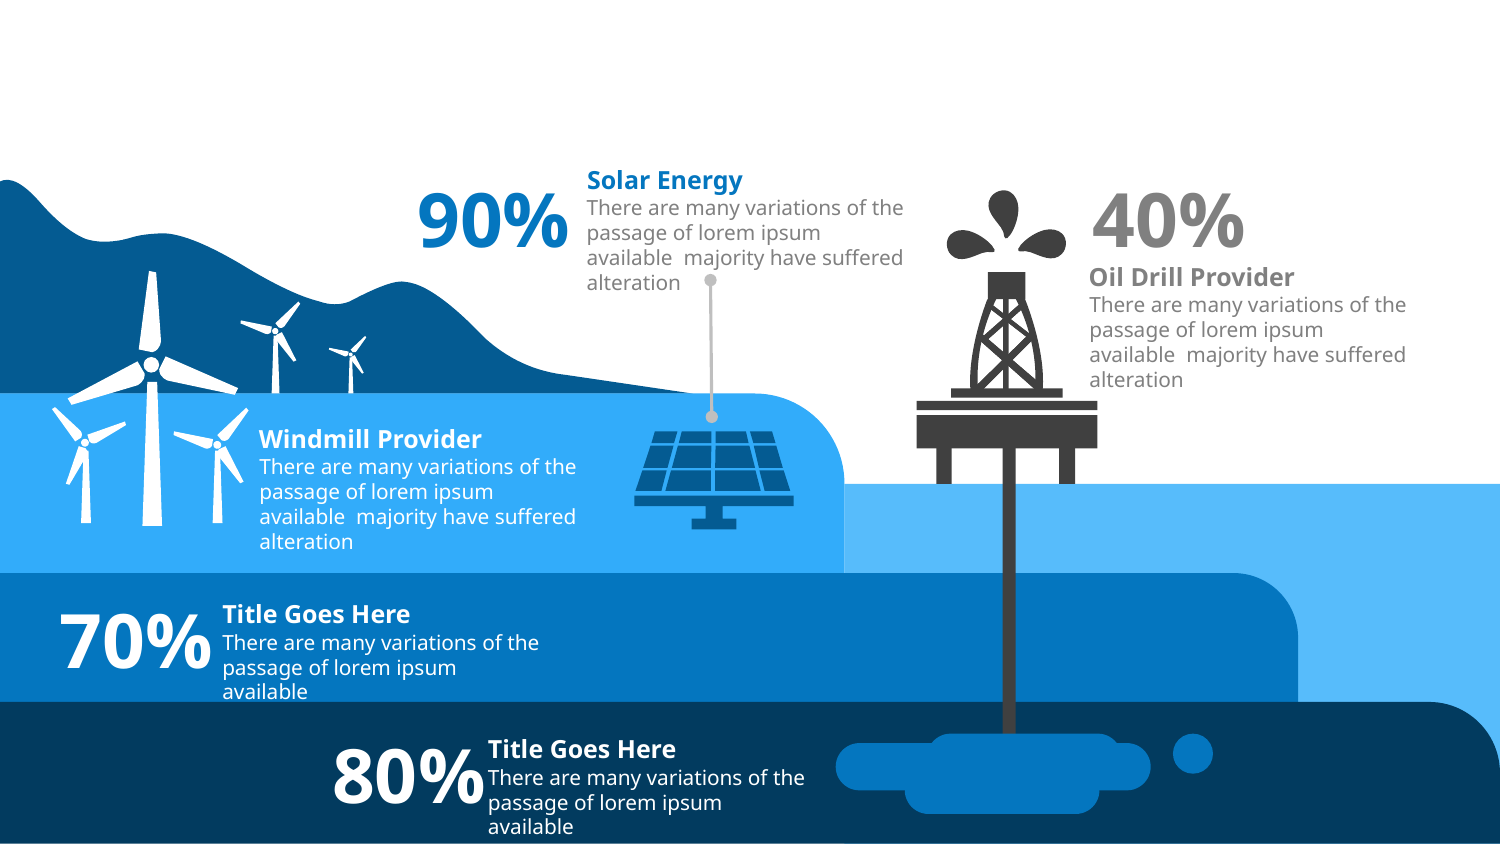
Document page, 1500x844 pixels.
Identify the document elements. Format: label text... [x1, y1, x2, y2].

text_box [0, 179, 676, 391]
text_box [1089, 260, 1414, 368]
text_box [1016, 570, 1301, 699]
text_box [835, 733, 1214, 815]
text_box 90% [417, 172, 571, 263]
text_box [0, 699, 1500, 844]
text_box 40% [1092, 172, 1247, 259]
text_box [847, 482, 1002, 570]
text_box [1016, 482, 1500, 752]
text_box [0, 391, 847, 570]
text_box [916, 188, 1098, 485]
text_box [487, 733, 813, 815]
text_box [1002, 492, 1016, 732]
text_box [634, 431, 794, 530]
text_box 80% [332, 728, 486, 819]
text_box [586, 164, 911, 271]
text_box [41, 287, 252, 526]
text_box 70% [59, 593, 214, 684]
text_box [222, 598, 547, 680]
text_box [328, 332, 368, 394]
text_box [259, 422, 584, 530]
text_box [0, 570, 1002, 699]
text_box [239, 296, 303, 394]
